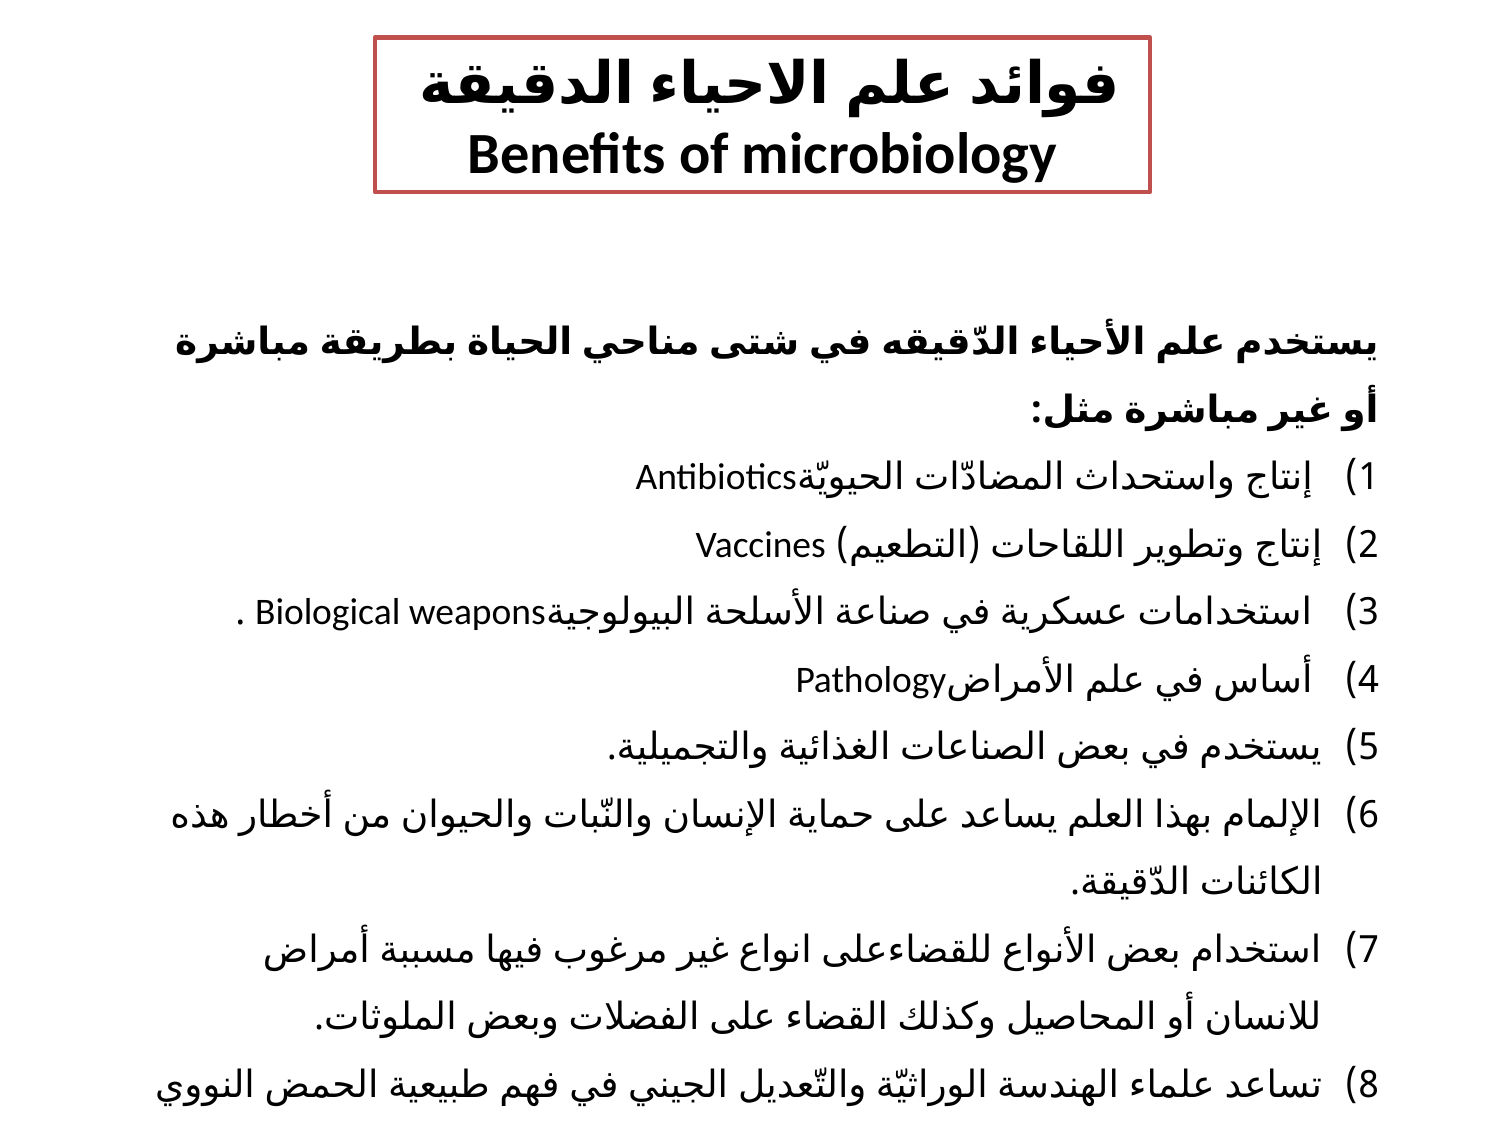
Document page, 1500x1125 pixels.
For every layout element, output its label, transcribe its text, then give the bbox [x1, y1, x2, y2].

text_box يستخدم علم الأحياء الدّقيقه في شتى مناحي الحياة بطريقة مباشرة أو غير مباشرة مثل: إنتاج واستحداث المضادّات الحيويّةAntibiotics إنتاج وتطوير اللقاحات (التطعيم) Vaccines‏ استخدامات عسكرية في صناعة الأسلحة البيولوجيةBiological weapons . ‏ أساس في علم الأمراضPathology يستخدم في بعض الصناعات الغذائية والتجميلية. الإلمام بهذا العلم يساعد على حماية الإنسان والنّبات والحيوان من أخطار هذه الكائنات الدّقيقة. استخدام بعض الأنواع للقضاءعلى انواع غير مرغوب فيها مسببة أمراض للانسان أو المحاصيل وكذلك القضاء على الفضلات وبعض الملوثات. تساعد علماء الهندسة الوراثيّة والتّعديل الجيني في فهم طبيعية الحمض النووي DNA و RNA. [131, 287, 1394, 1125]
text_box فوائد علم الاحياء الدقيقة Benefits of microbiology [373, 35, 1152, 194]
